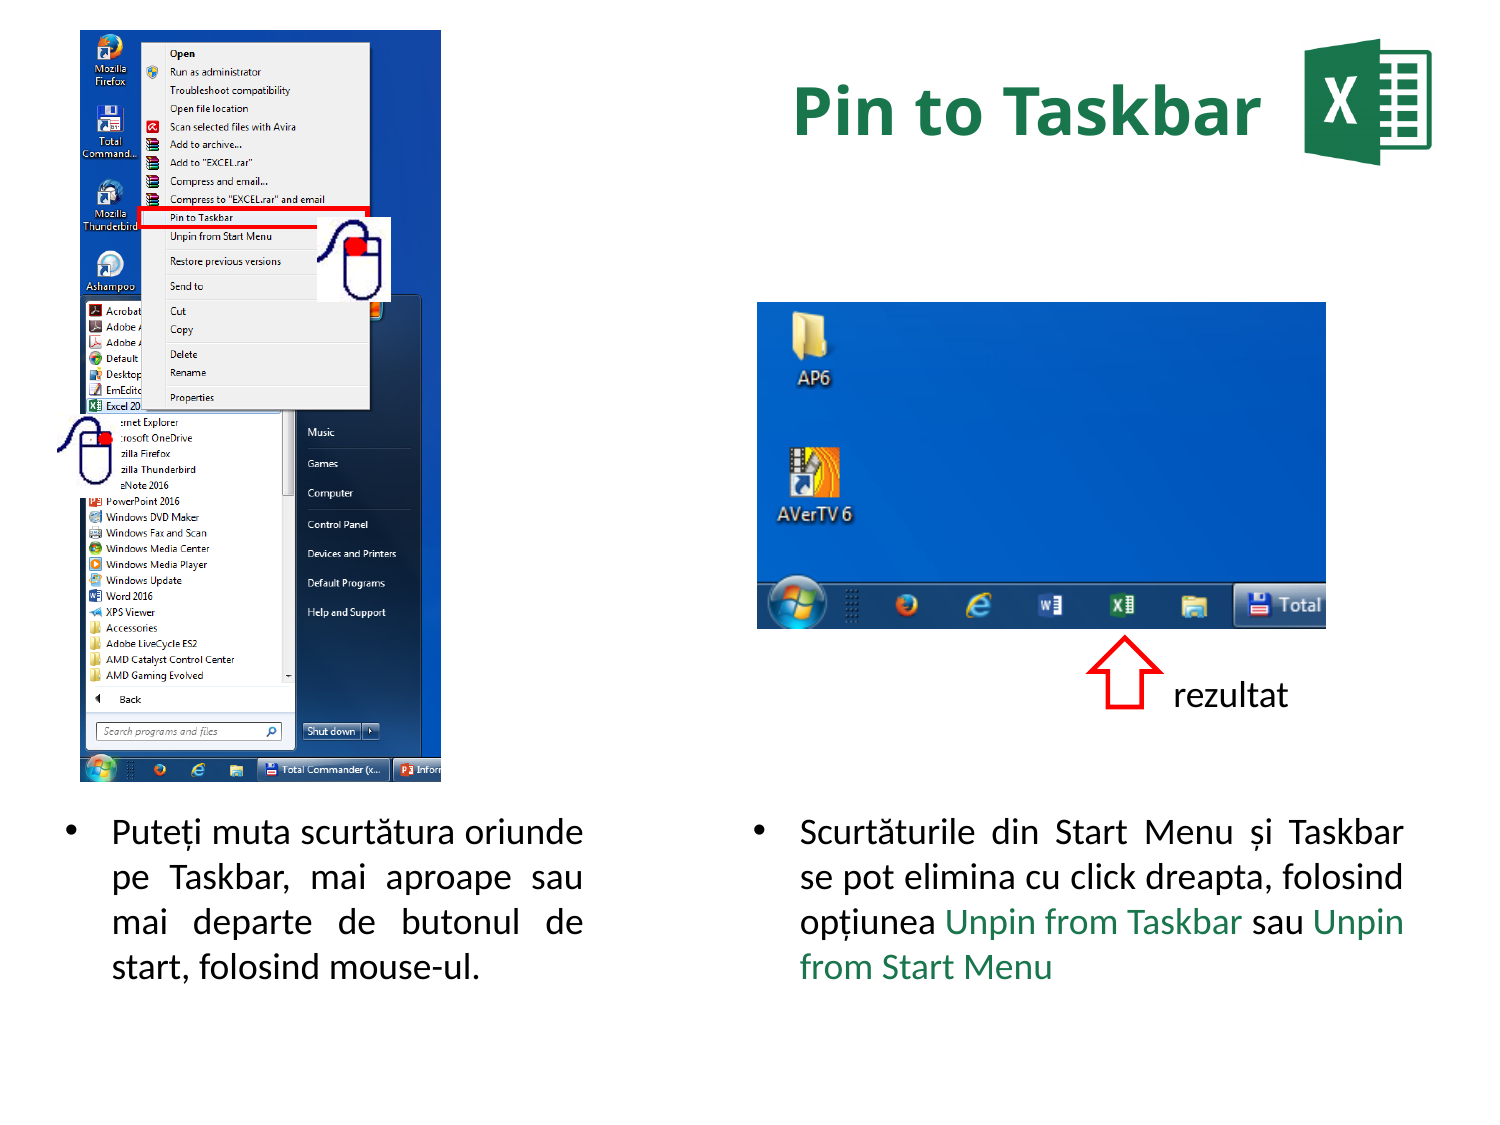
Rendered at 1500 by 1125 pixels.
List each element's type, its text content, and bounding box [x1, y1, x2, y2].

text_box [1088, 636, 1158, 709]
picture [792, 623, 803, 629]
picture [80, 30, 441, 782]
picture [757, 301, 1326, 629]
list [317, 217, 391, 303]
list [57, 414, 121, 498]
text_box Puteţi muta scurtătura oriunde pe Taskbar, mai aproape sau mai departe de butonul de start, folosind mouse-ul. [50, 799, 600, 995]
text_box Scurtăturile din Start Menu şi Taskbar se pot elimina cu click dreapta, folosind opţiunea Unpin from Taskbar sau Unpin from Start Menu [738, 799, 1420, 995]
picture [1300, 34, 1436, 170]
text_box rezultat [1158, 662, 1329, 723]
title Pin to Taskbar [441, 59, 1279, 168]
